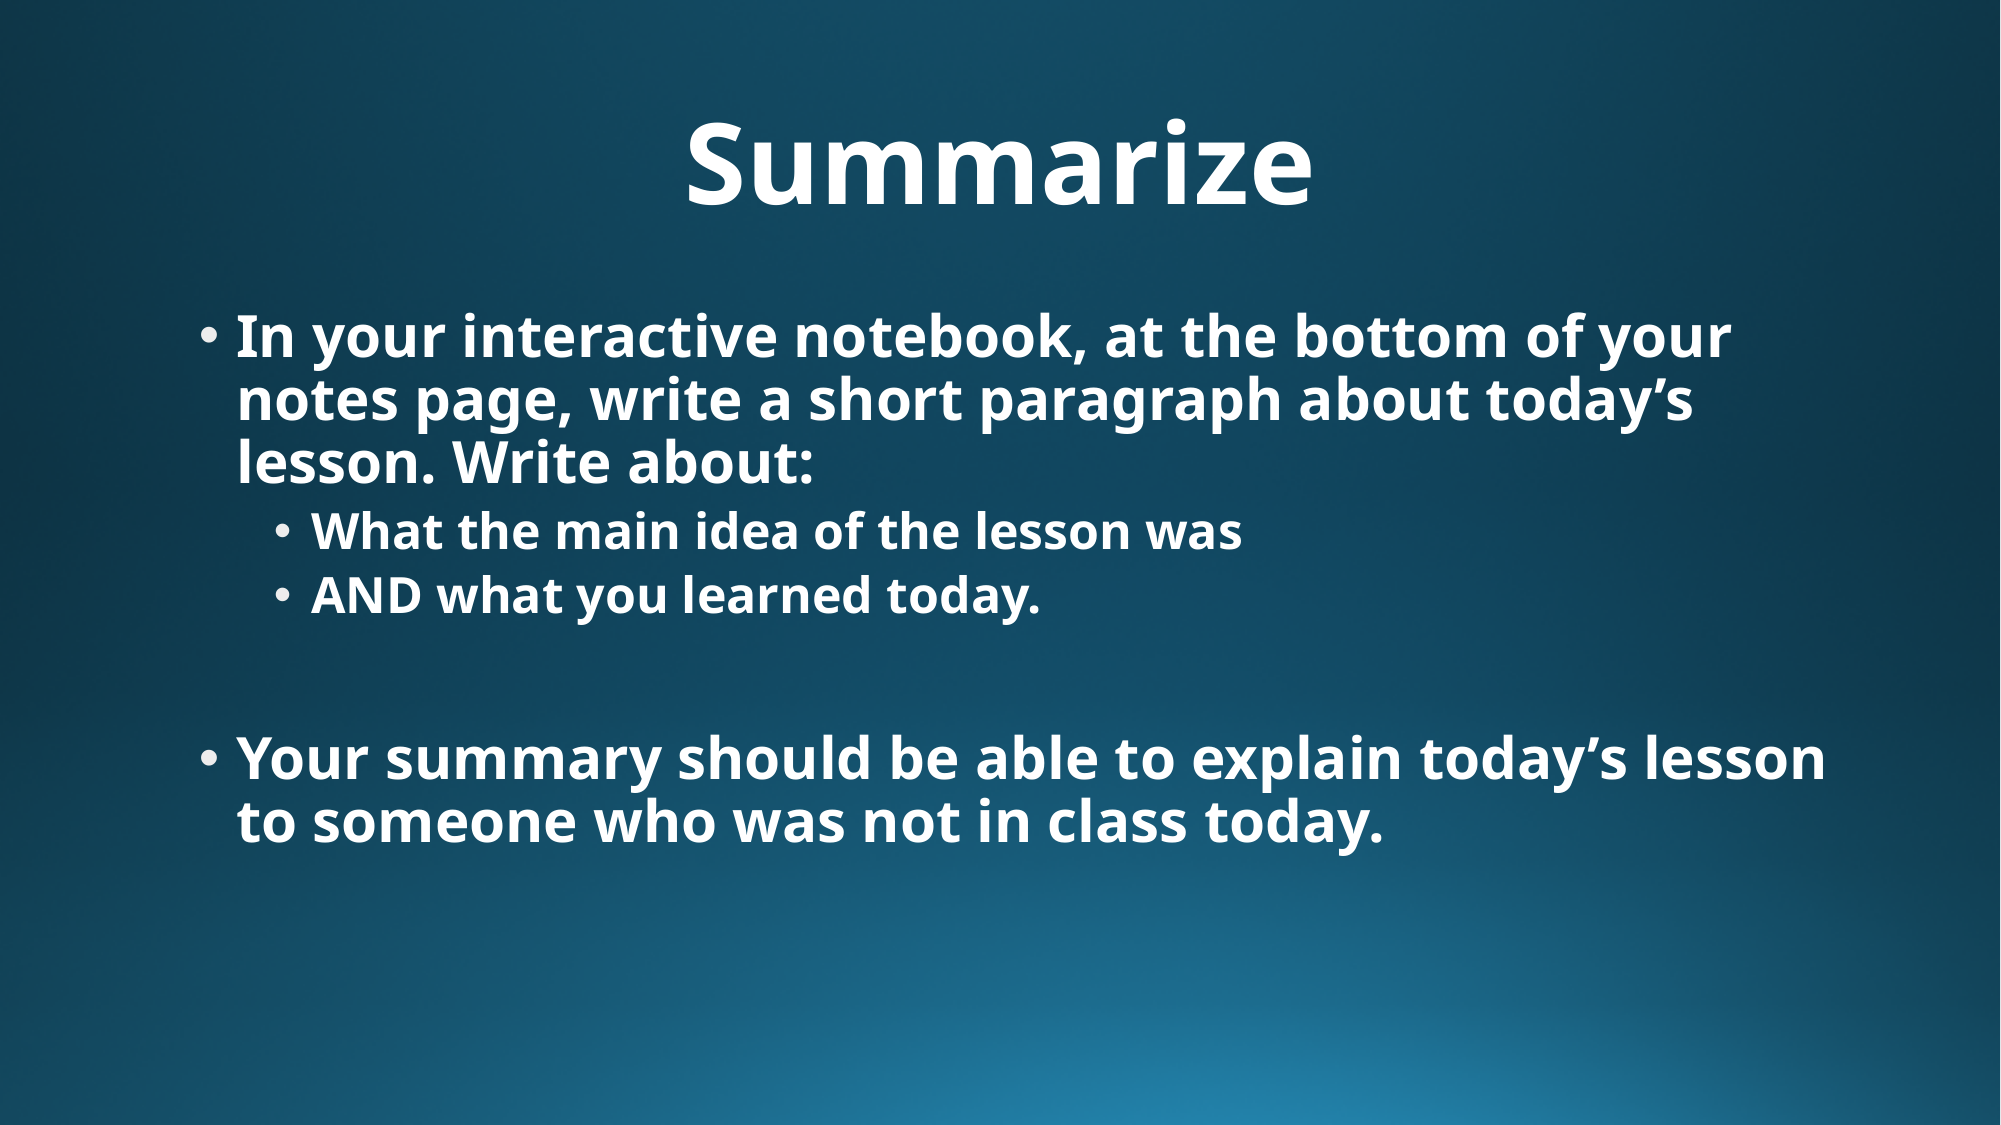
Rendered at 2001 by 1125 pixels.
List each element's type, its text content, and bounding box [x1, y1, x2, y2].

title Summarize [137, 59, 1863, 278]
list In your interactive notebook, at the bottom of your notes page, write a short paragraph about today’s lesson. Write about: What the main idea of the lesson was AND what you learned today. Your summary should be able to explain today’s lesson to someone who was not in class today. [183, 299, 1863, 1014]
picture [0, 0, 2001, 1125]
